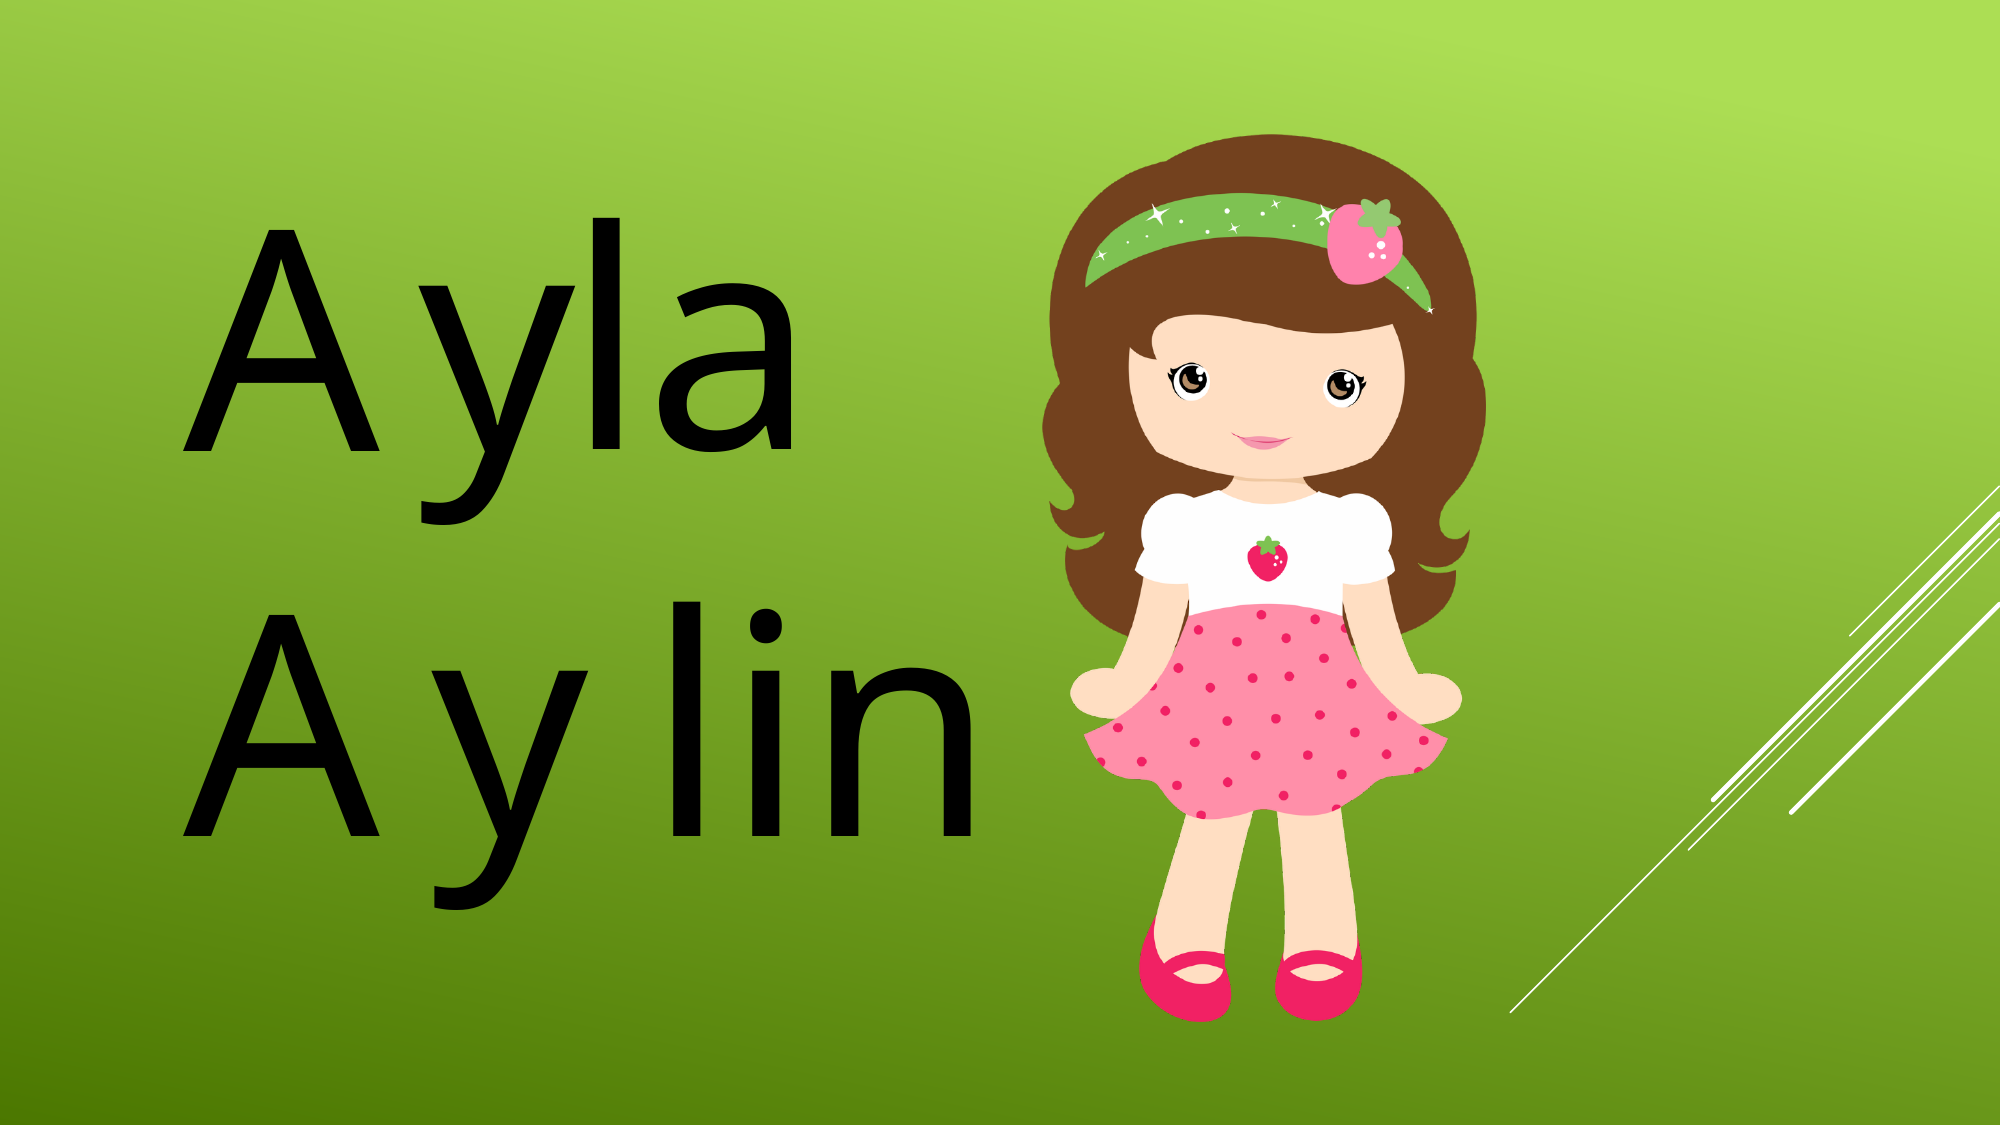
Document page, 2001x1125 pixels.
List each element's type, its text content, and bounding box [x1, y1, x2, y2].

text_box A [168, 520, 416, 906]
text_box lin [632, 520, 1041, 906]
picture [1041, 134, 1487, 1022]
text_box A [168, 135, 403, 520]
text_box la [551, 135, 923, 520]
text_box y [416, 520, 632, 906]
text_box y [403, 135, 551, 520]
